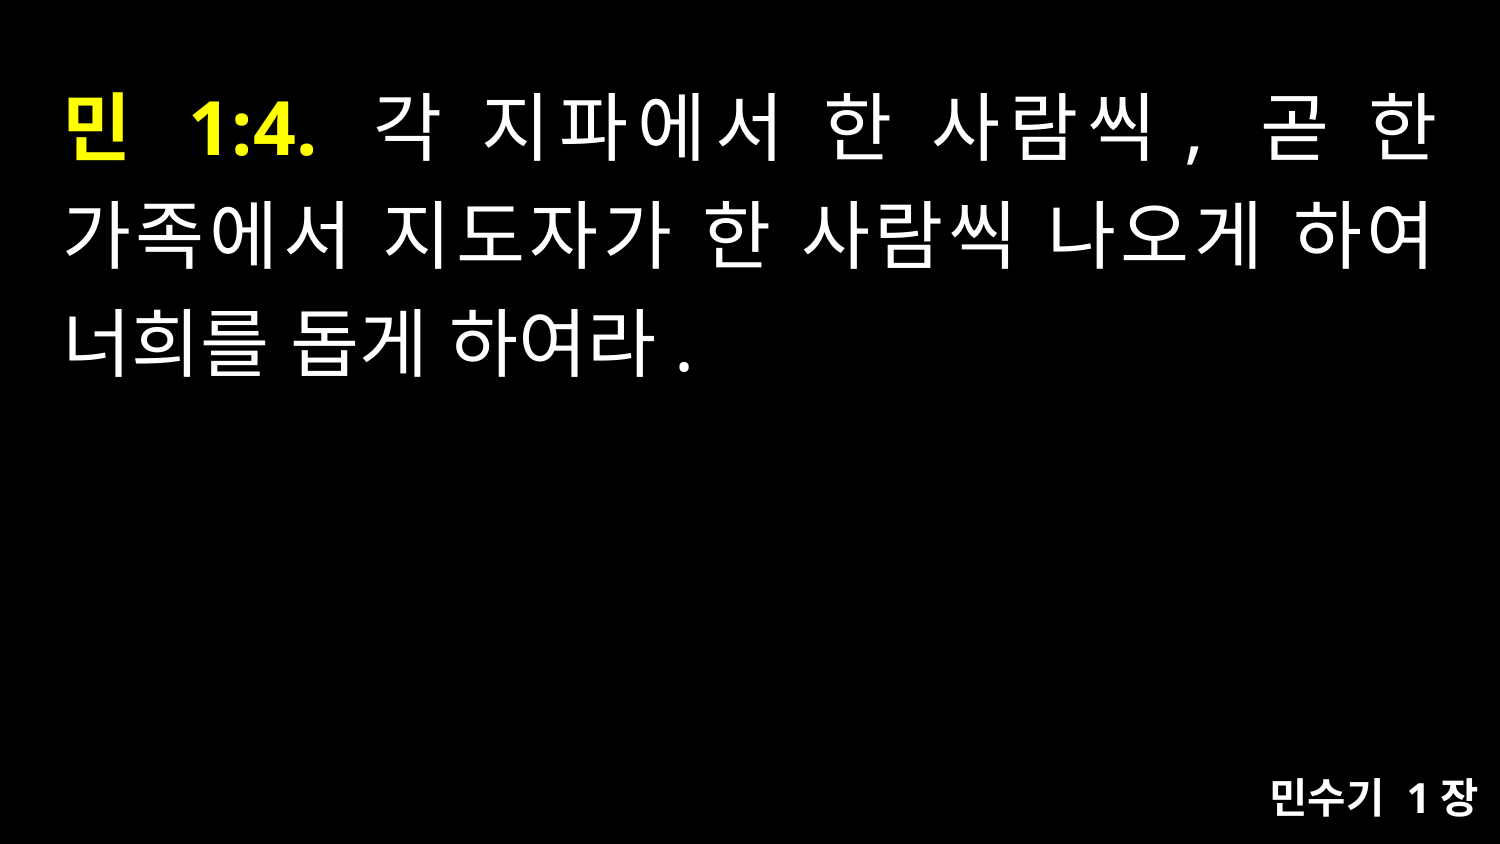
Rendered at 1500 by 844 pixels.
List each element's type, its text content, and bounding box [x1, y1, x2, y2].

subtitle 민수기 1장 [916, 770, 1500, 844]
title 민 1:4. 각 지파에서 한 사람씩, 곧 한 가족에서 지도자가 한 사람씩 나오게 하여 너희를 돕게 하여라. [0, 0, 1500, 844]
